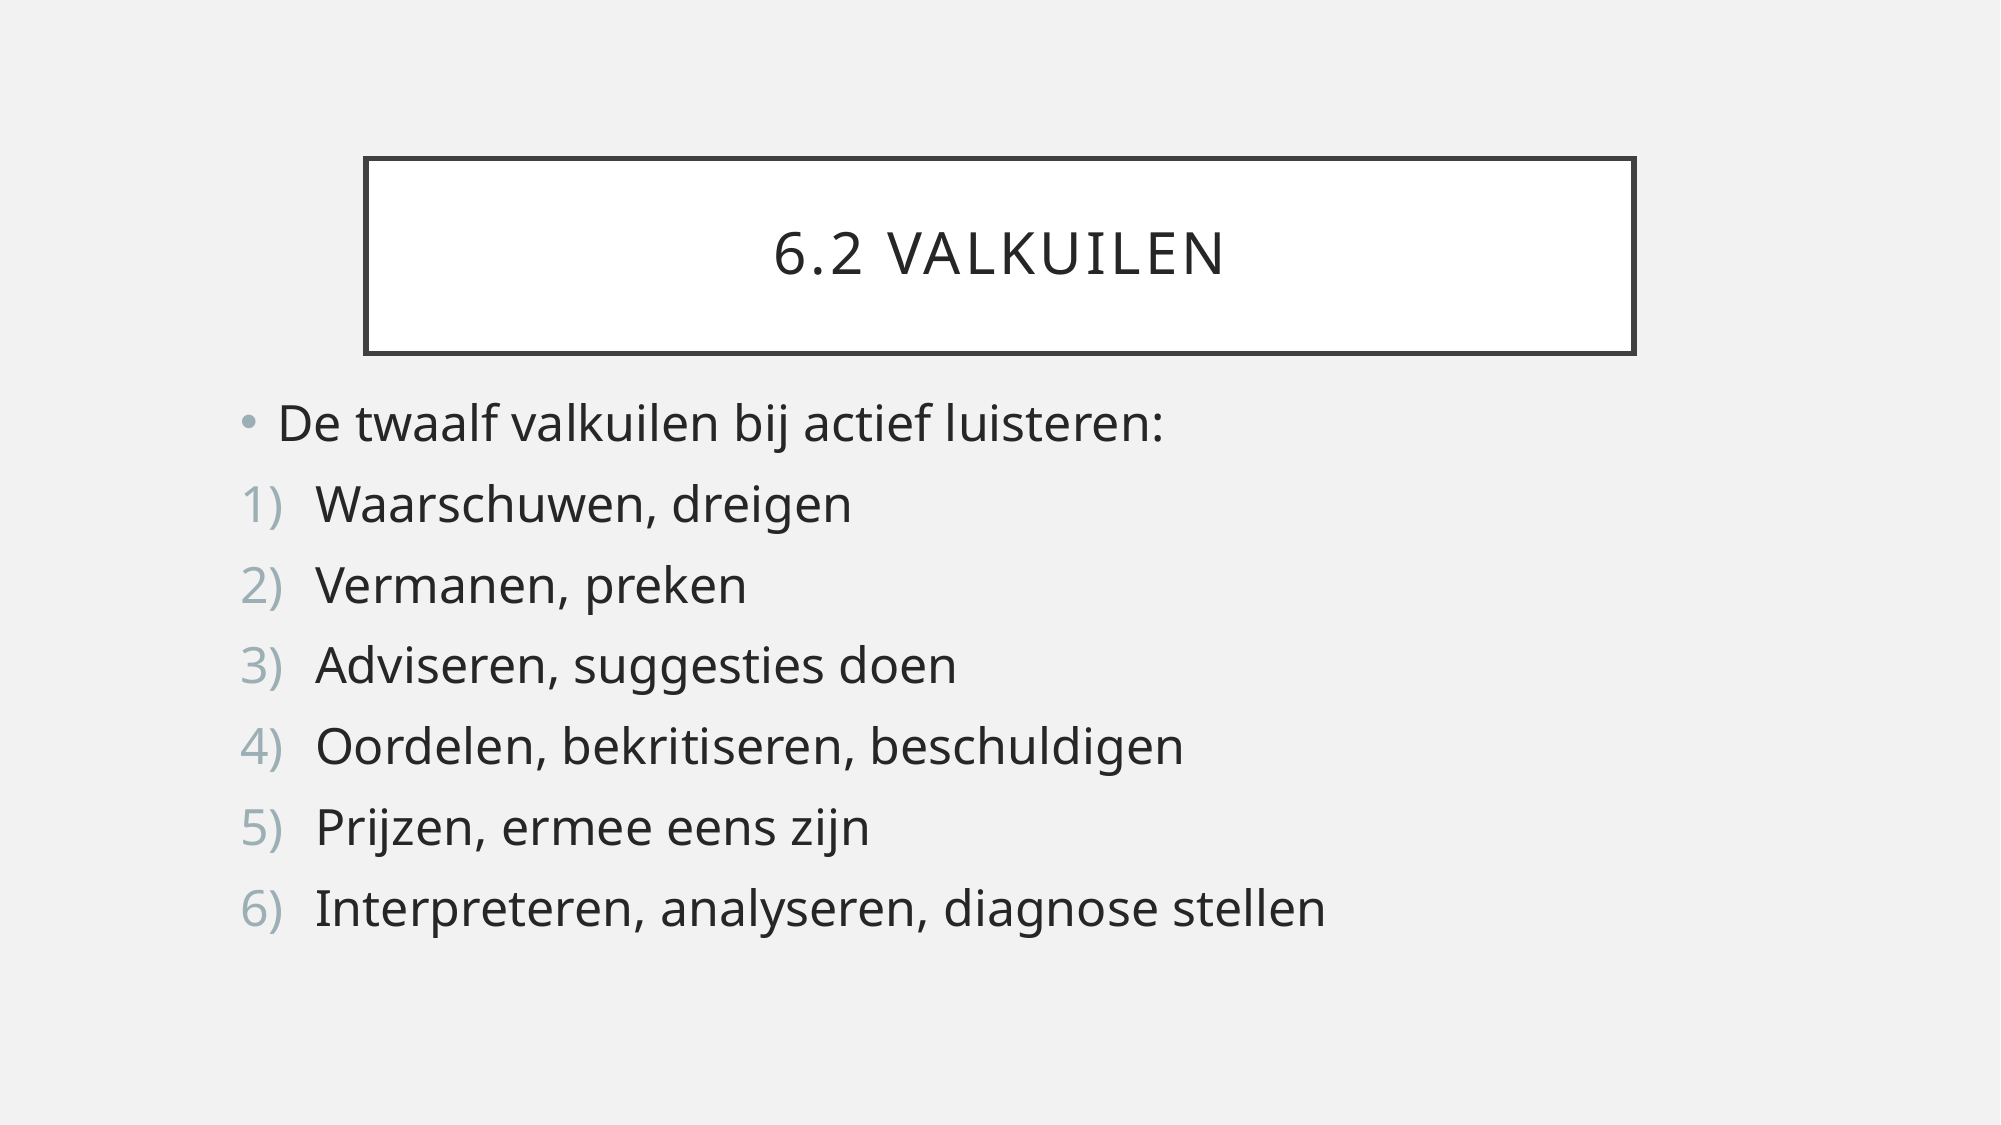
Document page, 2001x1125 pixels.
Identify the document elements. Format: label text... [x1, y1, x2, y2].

list De twaalf valkuilen bij actief luisteren: Waarschuwen, dreigen Vermanen, preken Adviseren, suggesties doen Oordelen, bekritiseren, beschuldigen Prijzen, ermee eens zijn Interpreteren, analyseren, diagnose stellen [225, 383, 1737, 1032]
title 6.2 Valkuilen [363, 156, 1637, 356]
